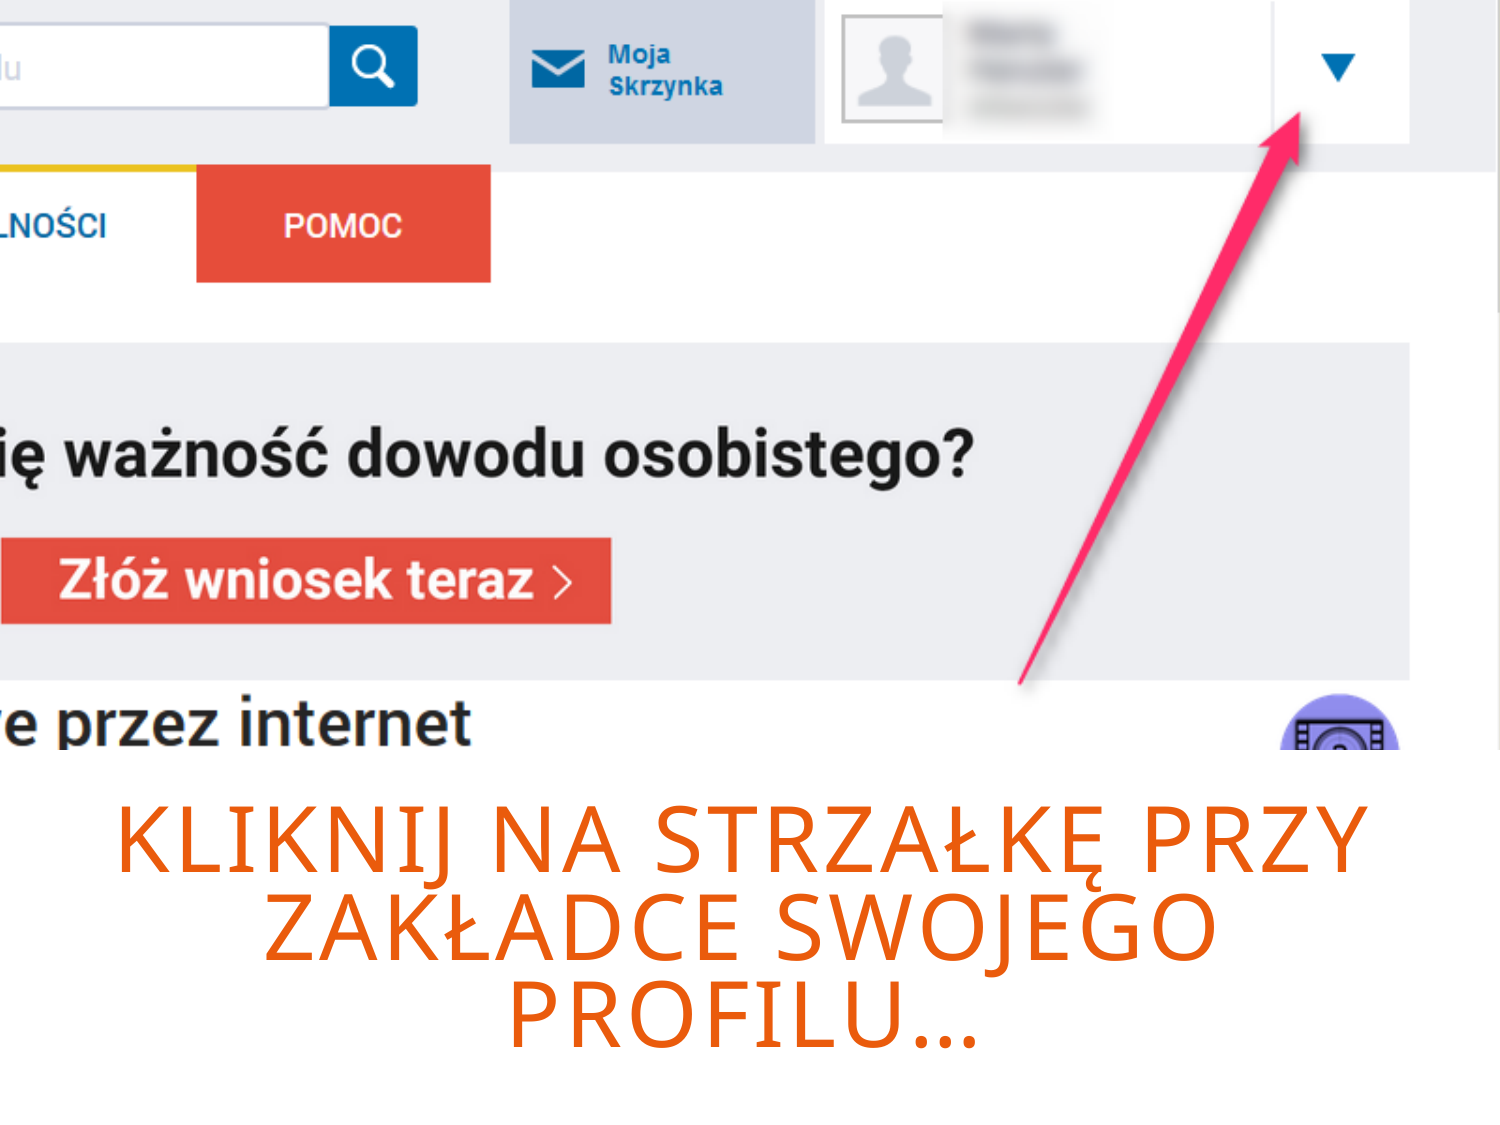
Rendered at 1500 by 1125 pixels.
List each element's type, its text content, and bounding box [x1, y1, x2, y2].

picture [0, 0, 1500, 751]
title Kliknij na strzałkę przy zakładce swojego profilu… [56, 813, 1433, 1054]
